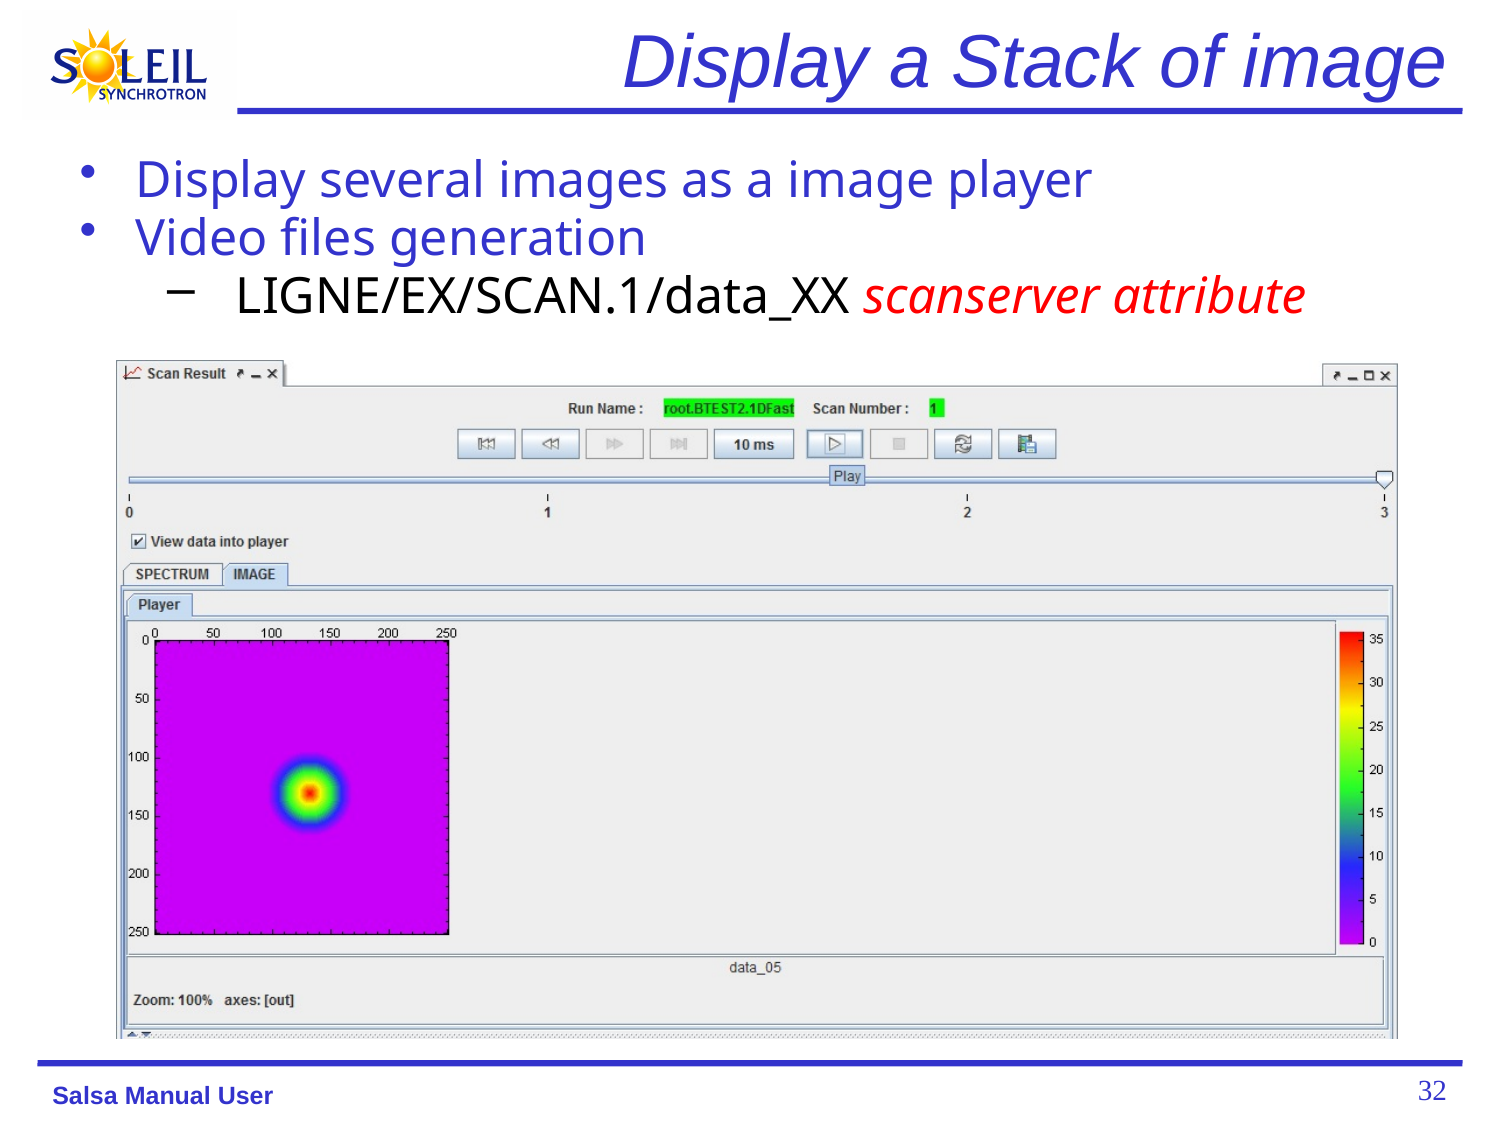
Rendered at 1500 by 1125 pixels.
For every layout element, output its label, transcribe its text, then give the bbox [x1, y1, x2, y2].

slide_number 32 [1119, 1063, 1463, 1118]
title Display a Stack of image [237, 10, 1463, 106]
picture [116, 360, 1398, 1039]
list Display several images as a image player Video files generation LIGNE/EX/SCAN.1/data_XX scanserver attribute [64, 152, 1463, 1015]
